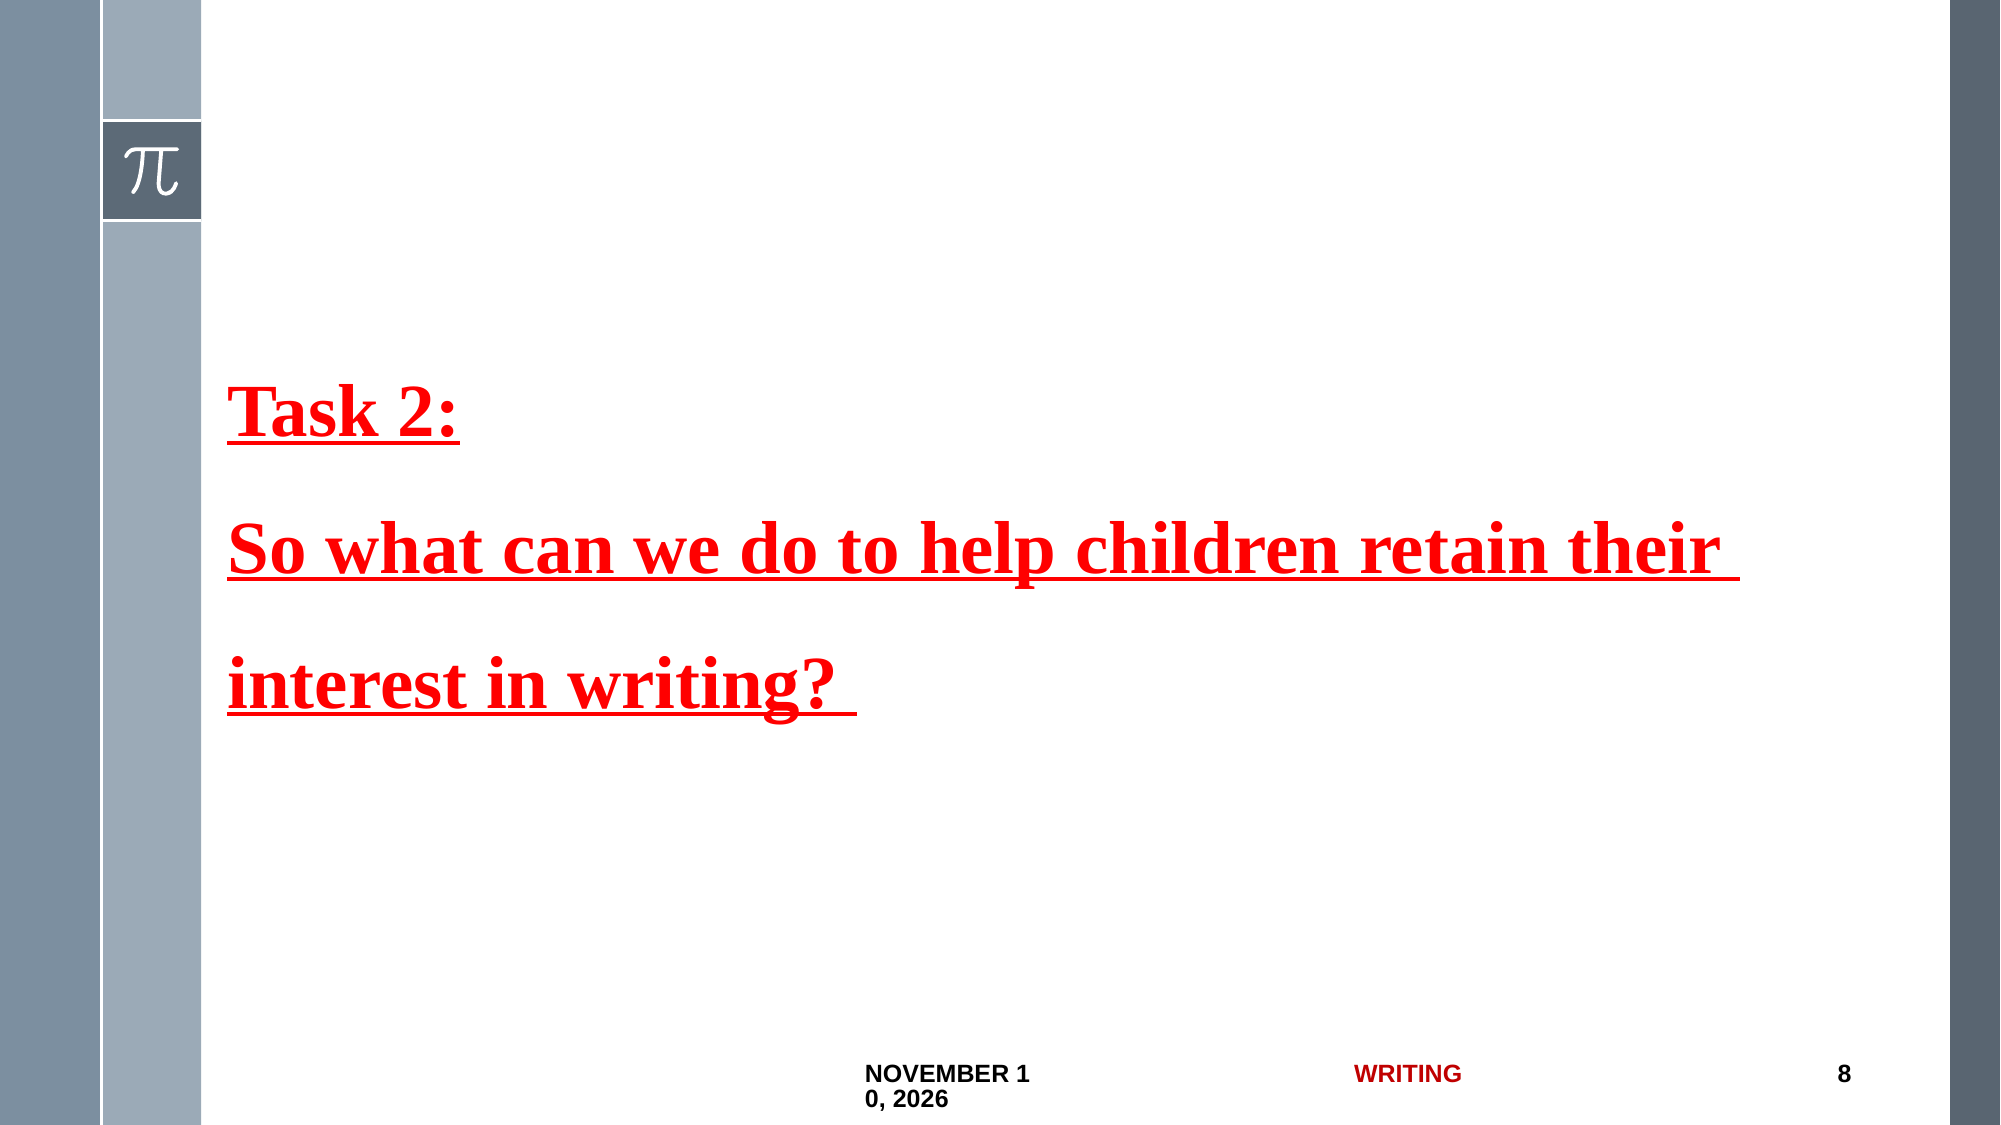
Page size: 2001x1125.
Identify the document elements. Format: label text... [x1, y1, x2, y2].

text_box Task 2: So what can we do to help children retain their interest in writing? [212, 612, 1913, 731]
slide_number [849, 1042, 1050, 1103]
footer Writing [1082, 1042, 1735, 1103]
slide_number 8 [1766, 1042, 1867, 1103]
